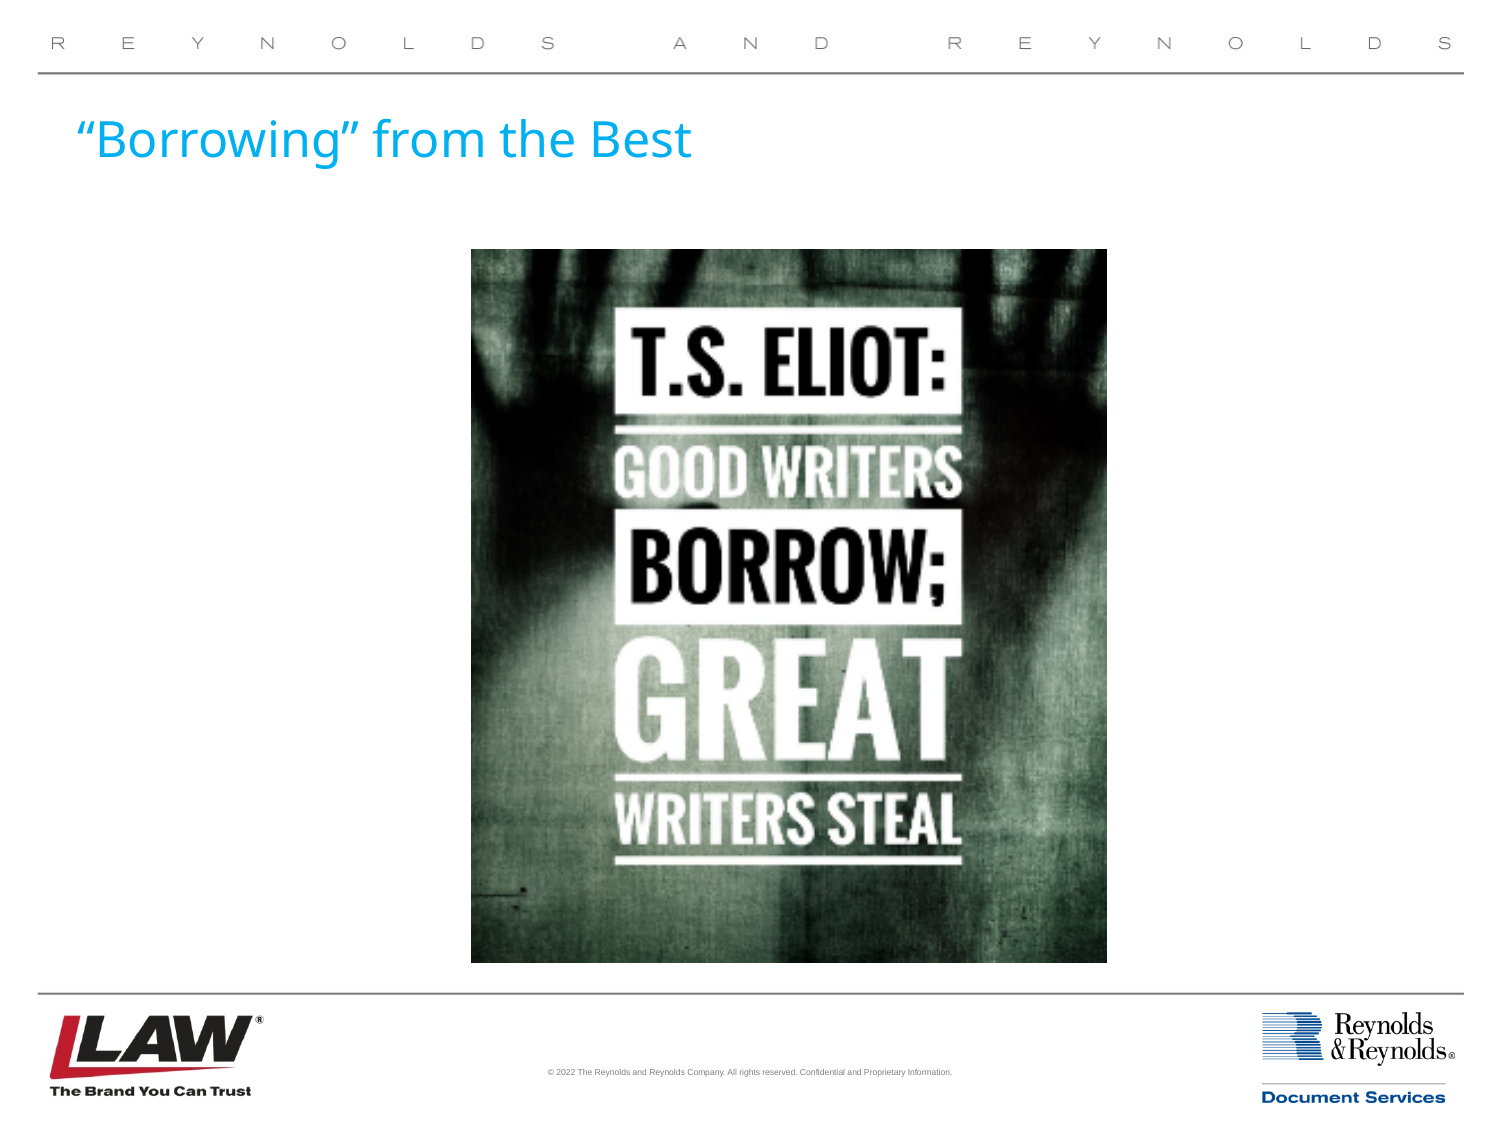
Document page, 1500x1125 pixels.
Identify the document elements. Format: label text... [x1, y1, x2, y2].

title “Borrowing” from the Best [62, 99, 1463, 188]
picture [0, 0, 1500, 1125]
